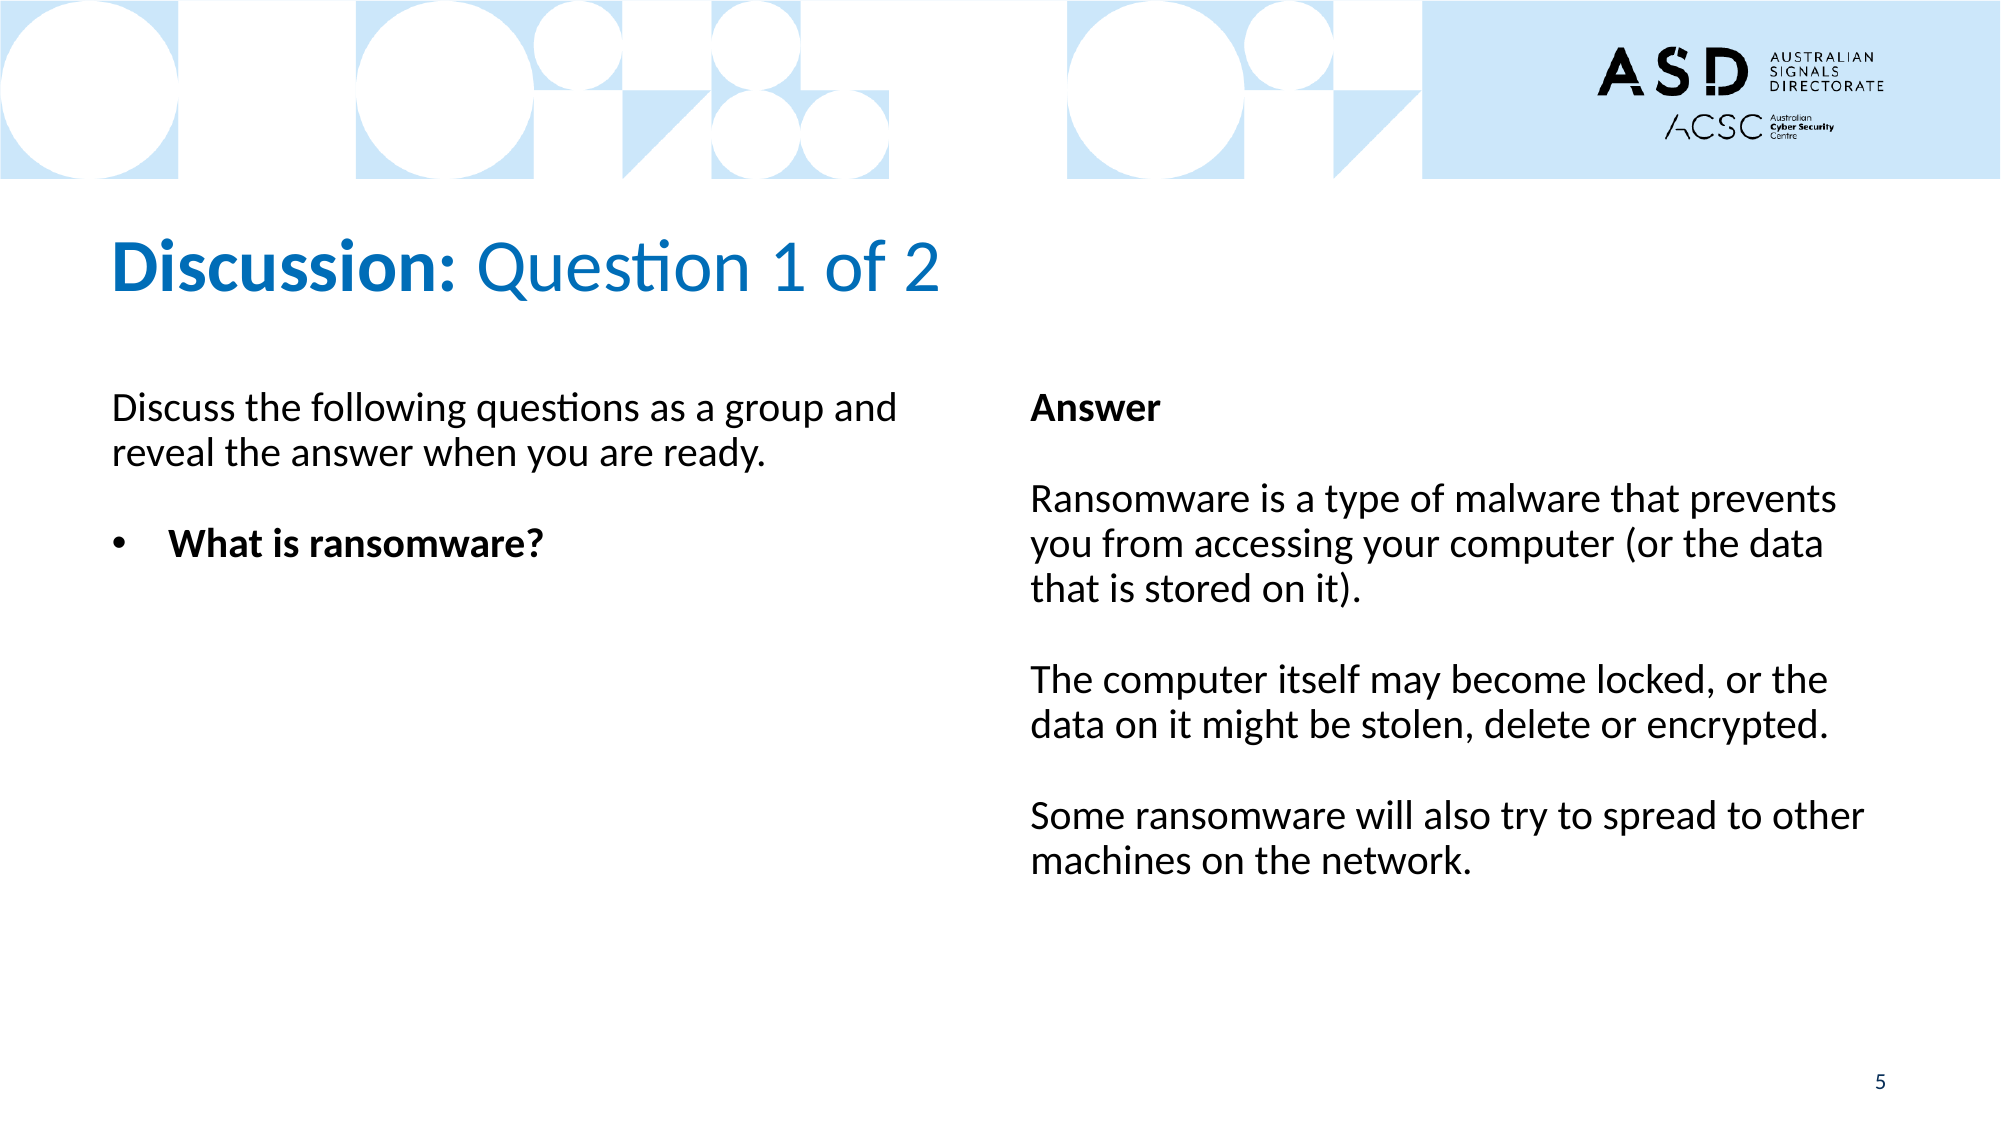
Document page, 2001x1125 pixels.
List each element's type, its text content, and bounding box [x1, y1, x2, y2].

picture [0, 0, 2001, 179]
list Discuss the following questions as a group and reveal the answer when you are ready. What is ransomware? [96, 378, 983, 1007]
slide_number 5 [1799, 1050, 1902, 1111]
title Discussion: Question 1 of 2 [96, 207, 1902, 328]
list Answer Ransomware is a type of malware that prevents you from accessing your computer (or the data that is stored on it). The computer itself may become locked, or the data on it might be stolen, delete or encrypted. Some ransomware will also try to spread to other machines on the network. [1015, 378, 1902, 1007]
